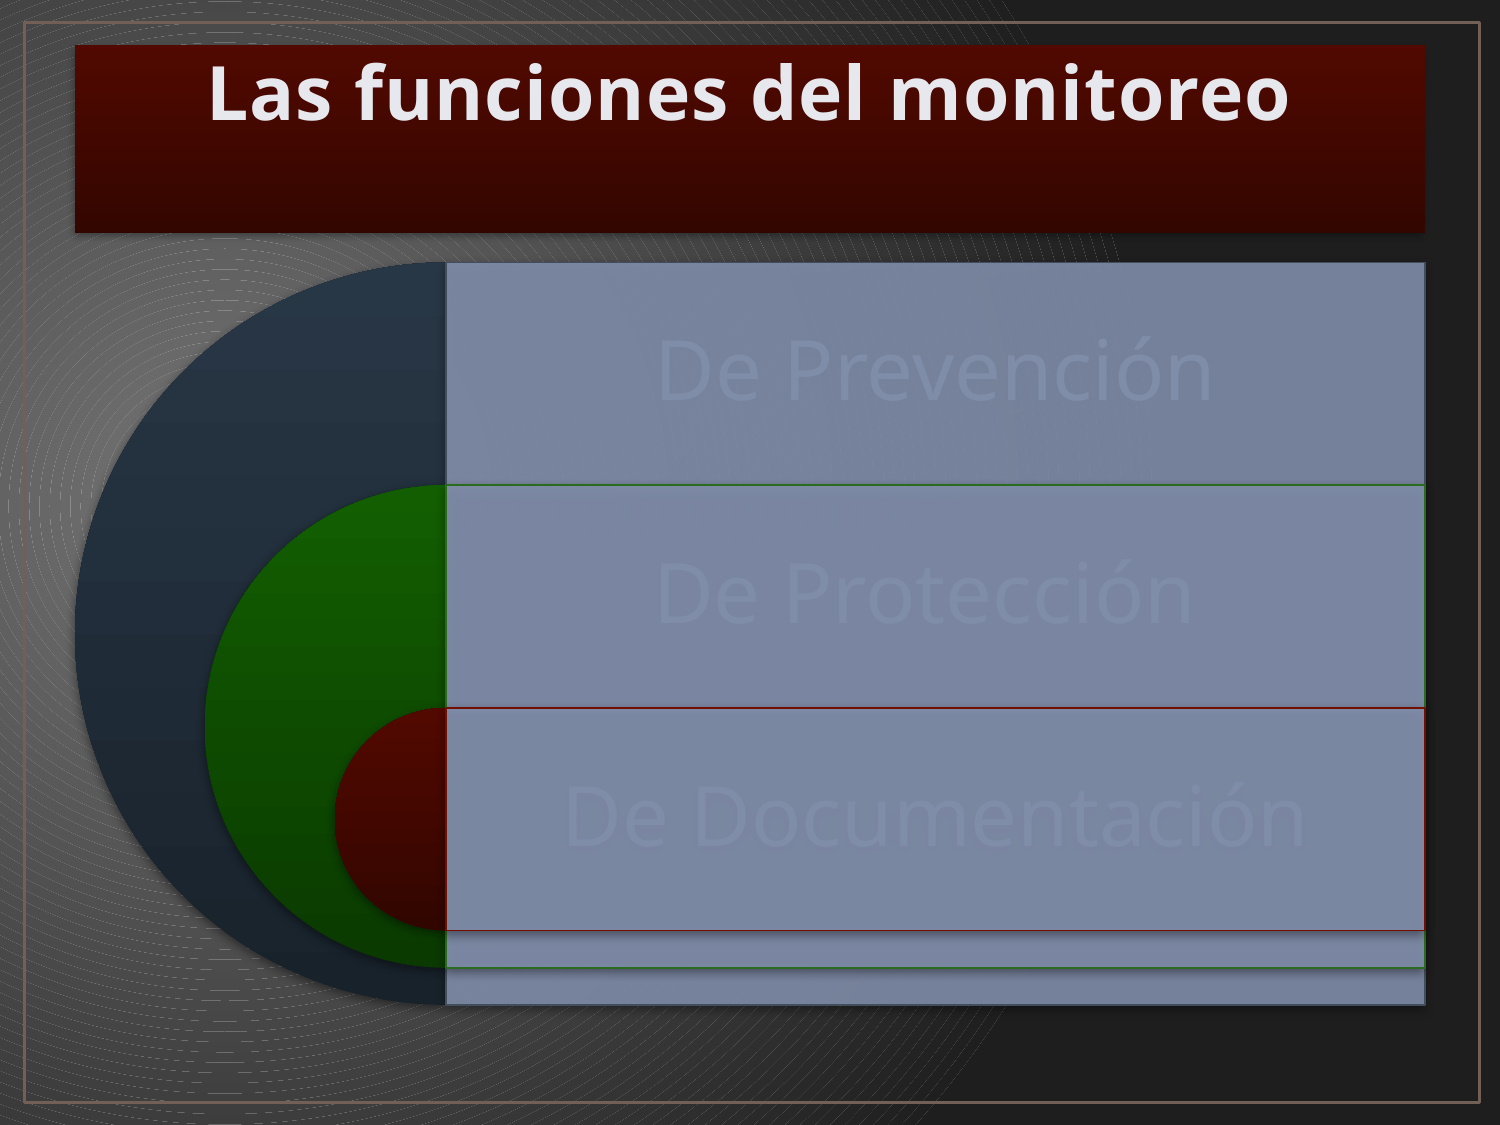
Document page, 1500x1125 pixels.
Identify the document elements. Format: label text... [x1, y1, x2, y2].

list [74, 262, 1426, 1006]
title Las funciones del monitoreo [75, 45, 1425, 233]
